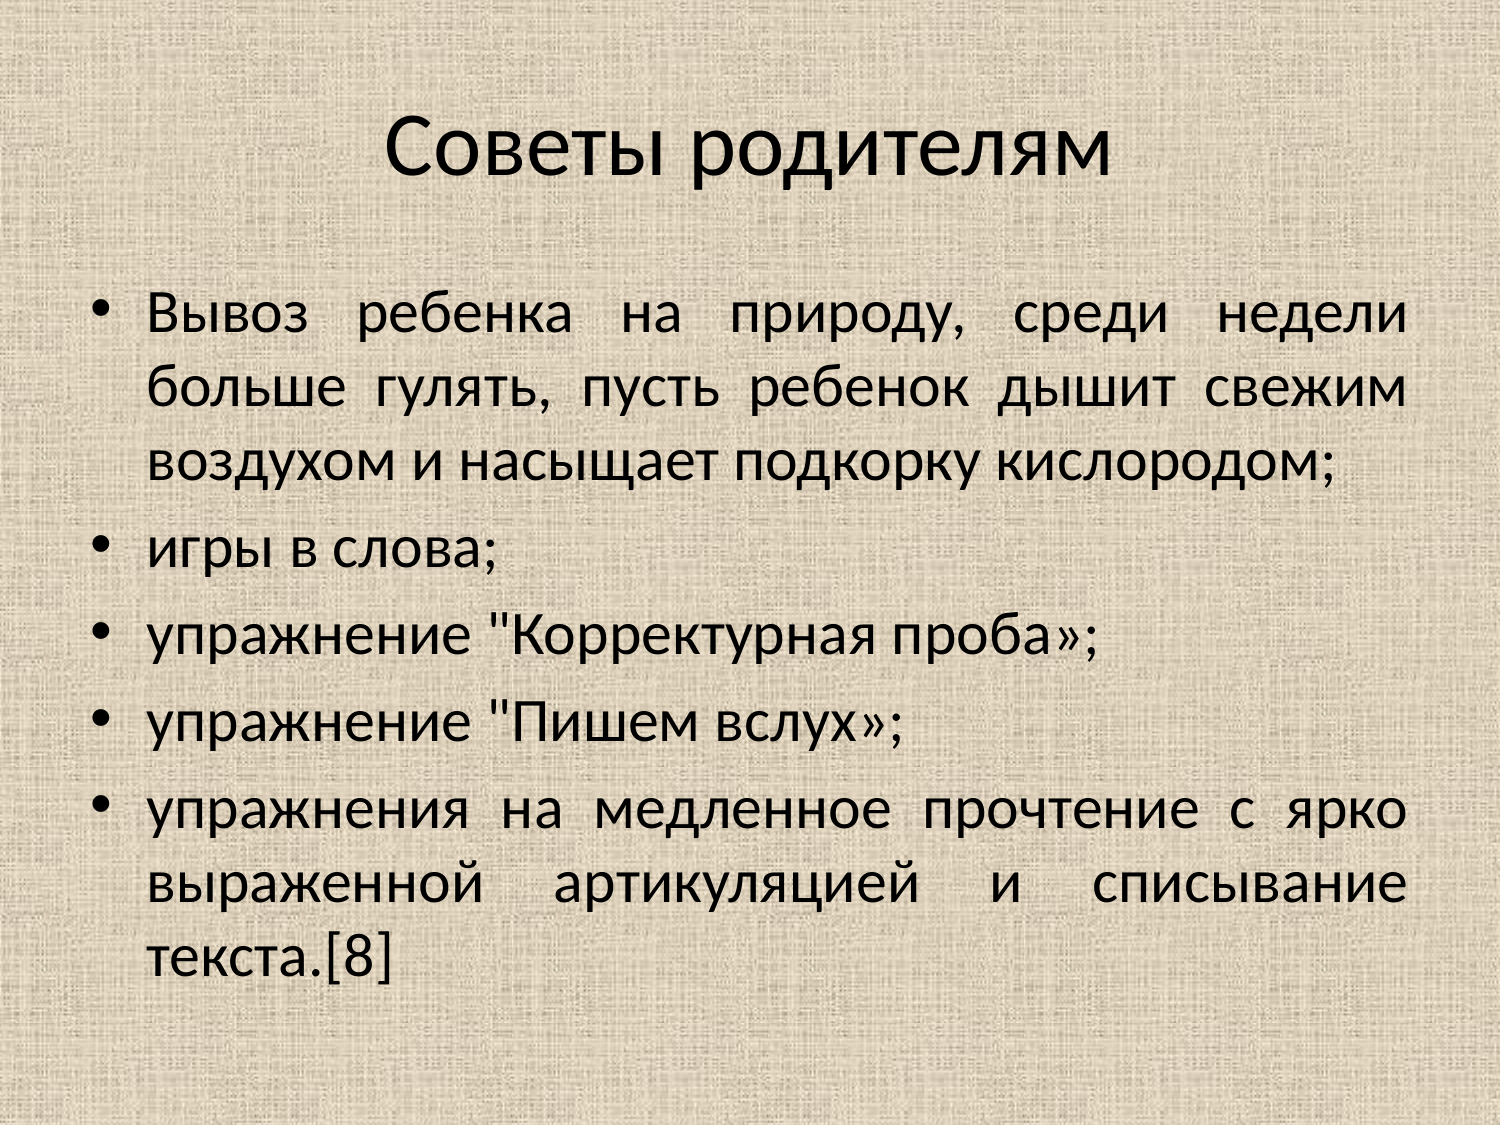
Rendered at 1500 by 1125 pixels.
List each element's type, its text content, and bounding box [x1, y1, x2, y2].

list Вывоз ребенка на природу, среди недели больше гулять, пусть ребенок дышит свежим воздухом и насыщает подкорку кислородом; игры в слова; упражнение "Корректурная проба»; упражнение "Пишем вслух»; упражнения на медленное прочтение с ярко выраженной артикуляцией и списывание текста.[8] [75, 262, 1425, 1005]
picture [0, 0, 1500, 1125]
title Советы родителям [75, 45, 1425, 233]
